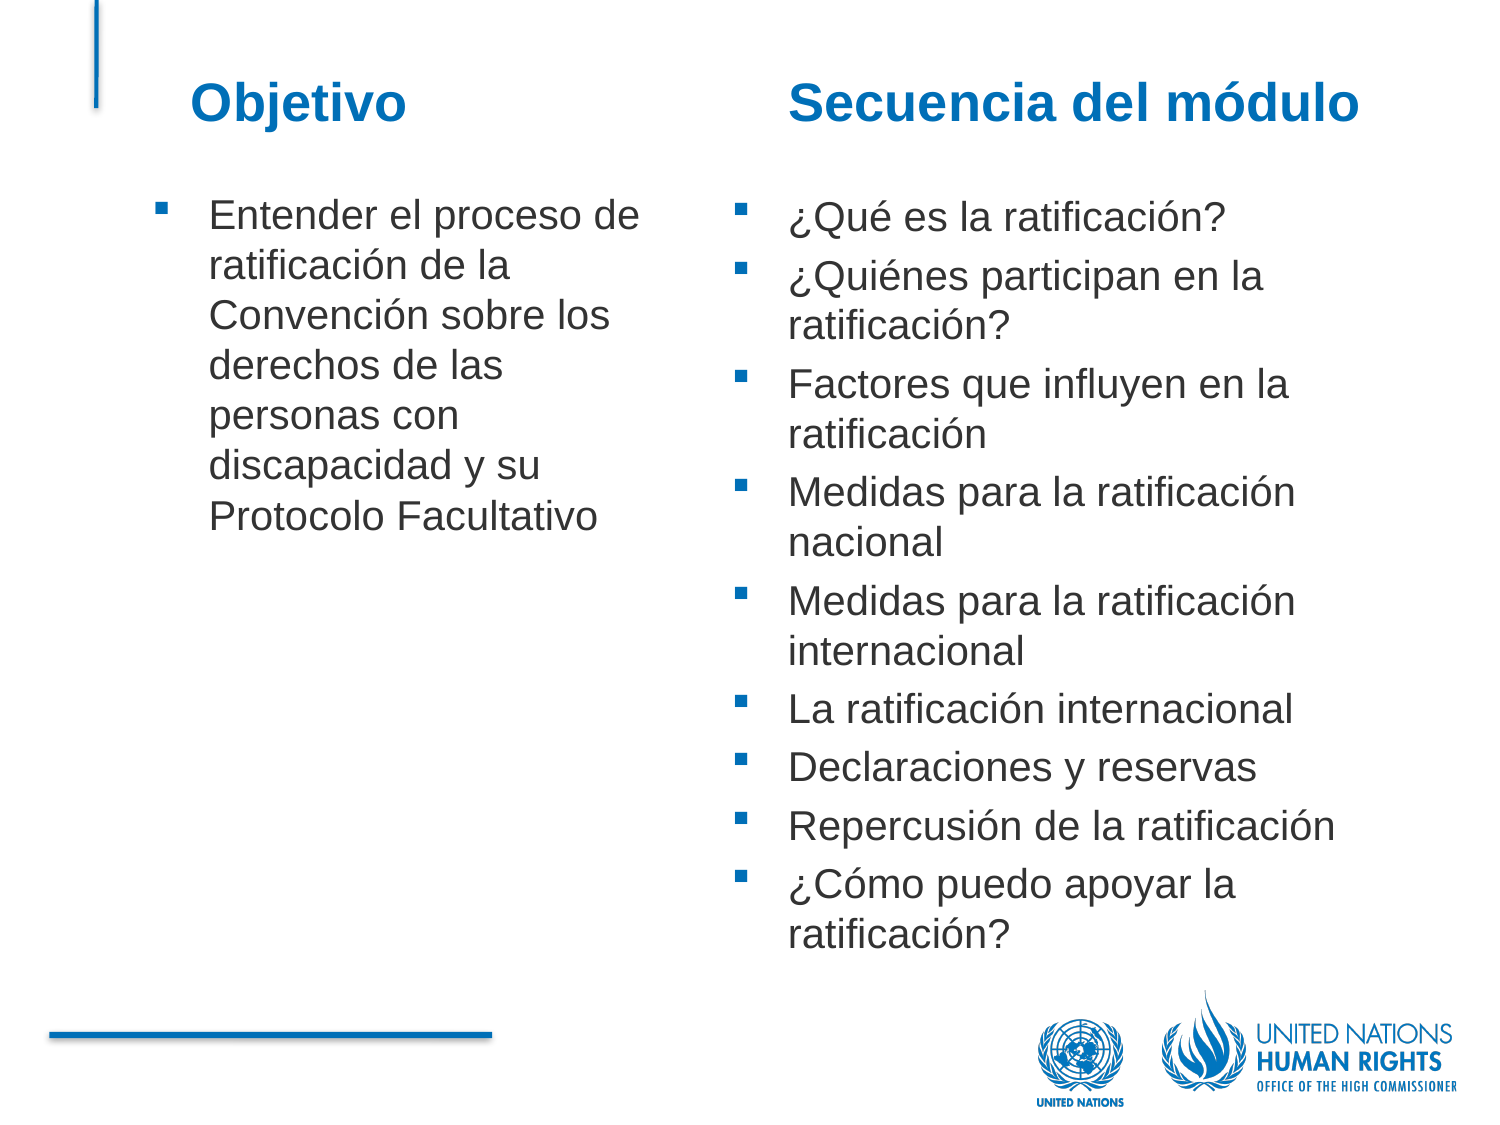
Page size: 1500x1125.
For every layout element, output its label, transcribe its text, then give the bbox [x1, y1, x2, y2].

text_box Entender el proceso de ratificación de la Convención sobre los derechos de las personas con discapacidad y su Protocolo Facultativo [137, 180, 675, 814]
text_box Objetivo [176, 60, 424, 140]
text_box ¿Qué es la ratificación? ¿Quiénes participan en la ratificación? Factores que influyen en la ratificación Medidas para la ratificación nacional Medidas para la ratificación internacional La ratificación internacional Declaraciones y reservas Repercusión de la ratificación ¿Cómo puedo apoyar la ratificación? [716, 182, 1461, 1105]
text_box Secuencia del módulo [773, 60, 1377, 140]
